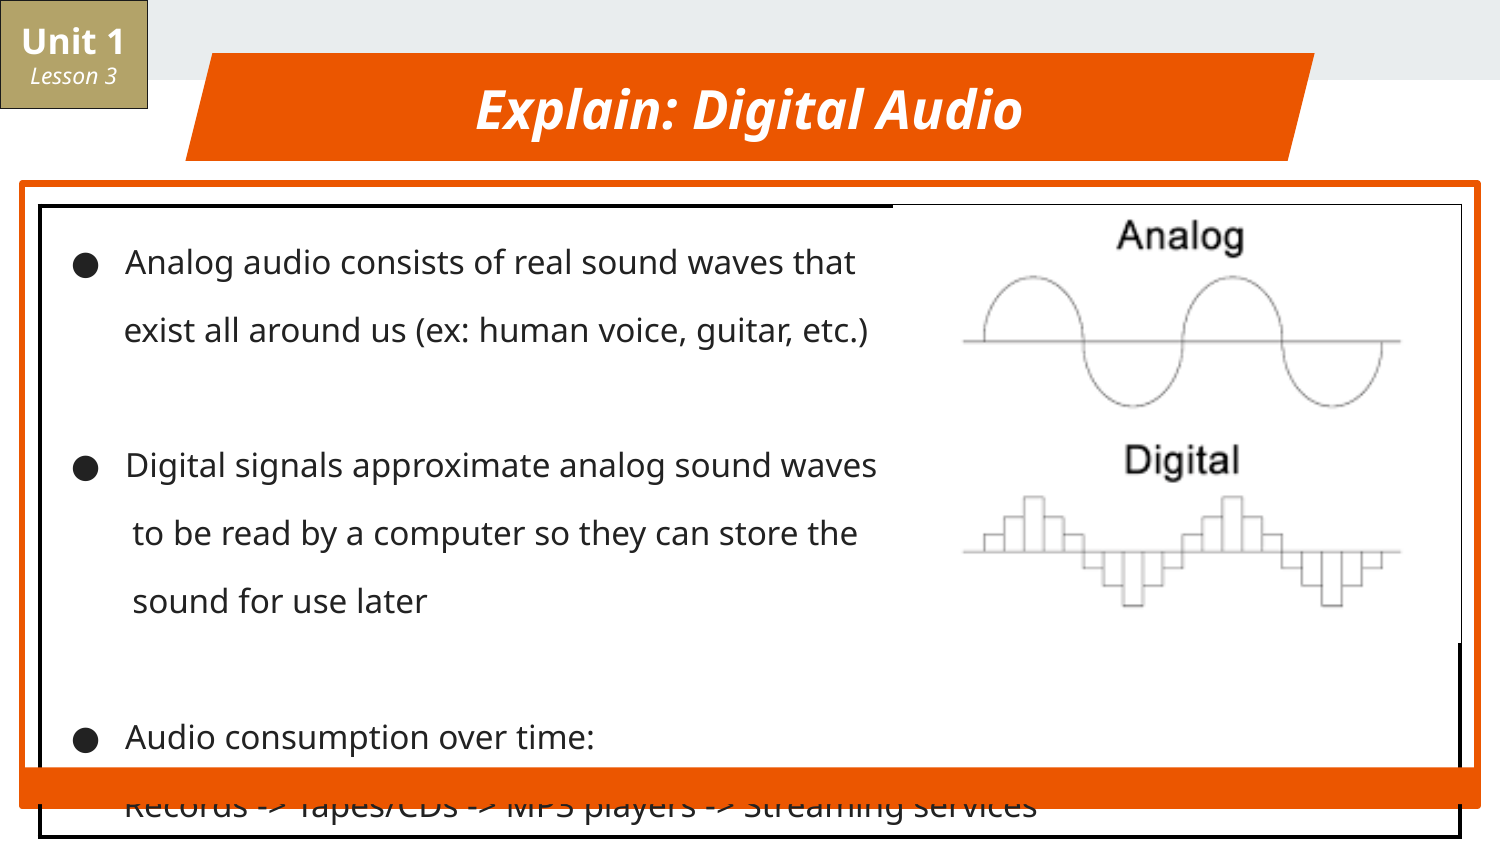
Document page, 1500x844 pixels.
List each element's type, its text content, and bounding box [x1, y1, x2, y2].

title Explain: Digital Audio [221, 60, 1279, 155]
text_box Unit 1 Lesson 3 [0, 0, 148, 109]
picture [25, 186, 1475, 804]
text_box [185, 53, 1315, 161]
table_header Analog audio consists of real sound waves that exist all around us (ex: human voice, guitar, etc.) Digital signals approximate analog sound waves to be read by a computer so they can store the sound for use later Audio consumption over time: Records -> Tapes/CDs -> MP3 players -> Streaming services [42, 811, 1458, 835]
